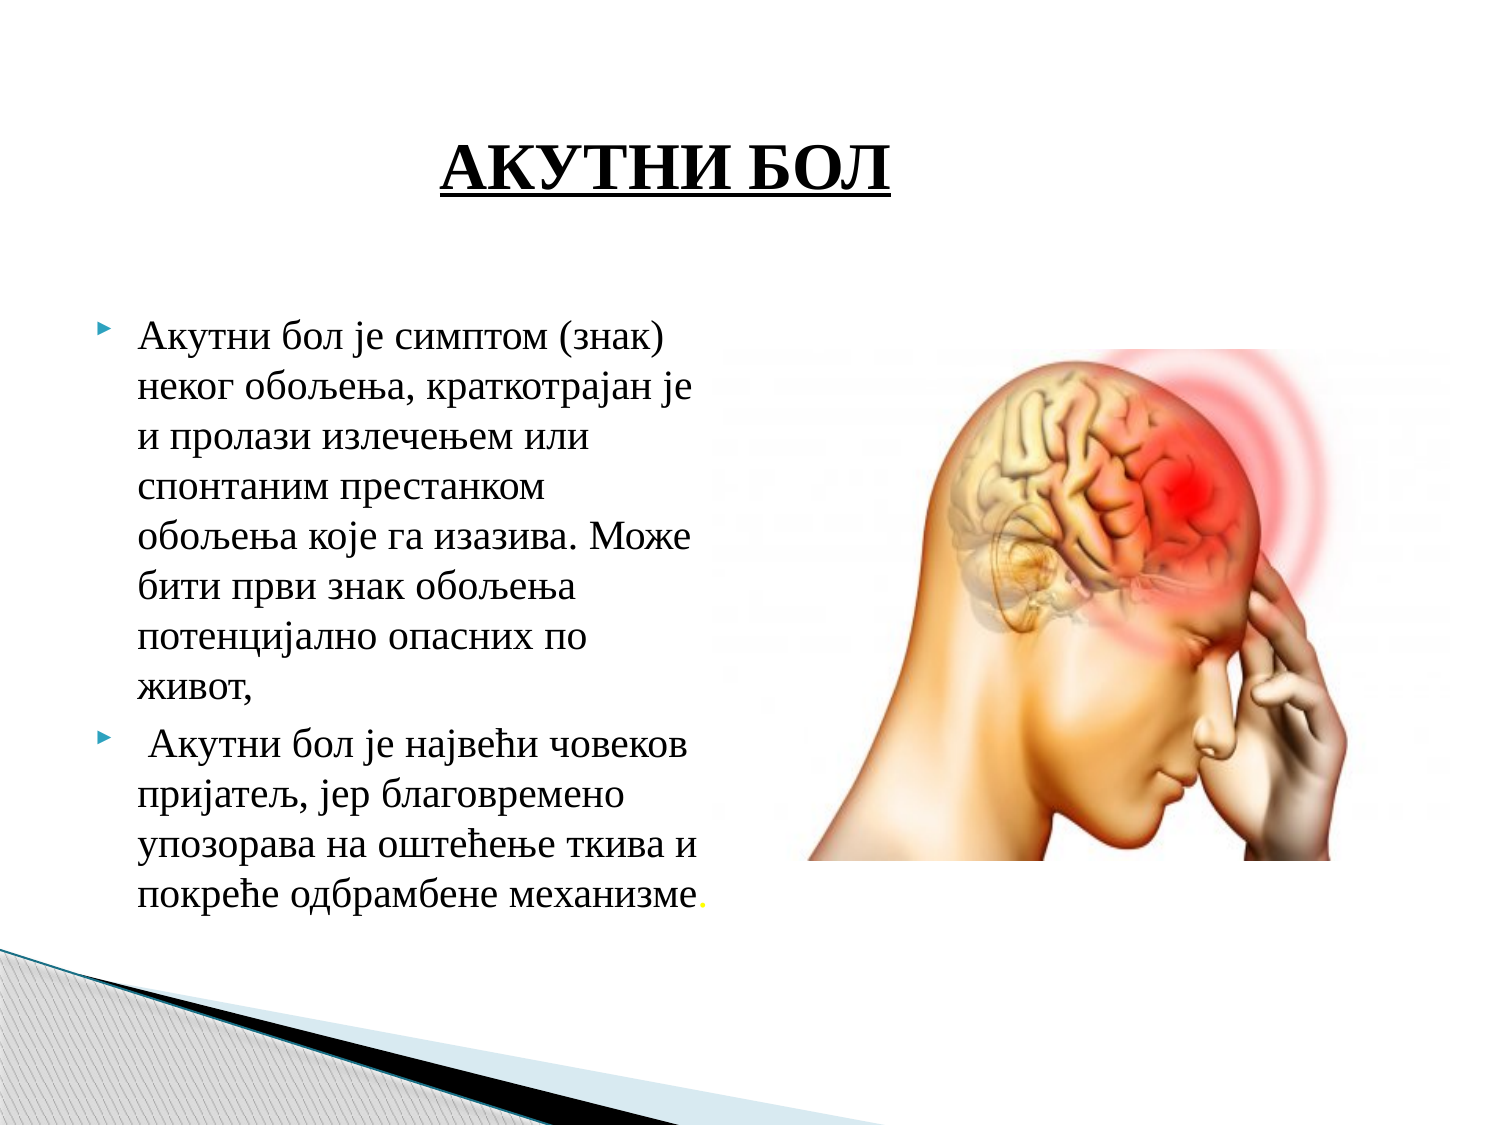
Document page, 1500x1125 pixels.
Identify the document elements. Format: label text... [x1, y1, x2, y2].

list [712, 349, 1451, 861]
title АКУТНИ БОЛ [425, 75, 913, 250]
list Акутни бол је симптом (знак) неког обољења, краткотрајан је и пролази излечењем или спонтаним престанком обољења које га изазива. Може бити први знак обољења потенцијално опасних по живот, Акутни бол је највећи човеков пријатељ, јер благовремено упозорава на оштећење ткива и покреће одбрамбене механизме. [62, 299, 725, 1000]
